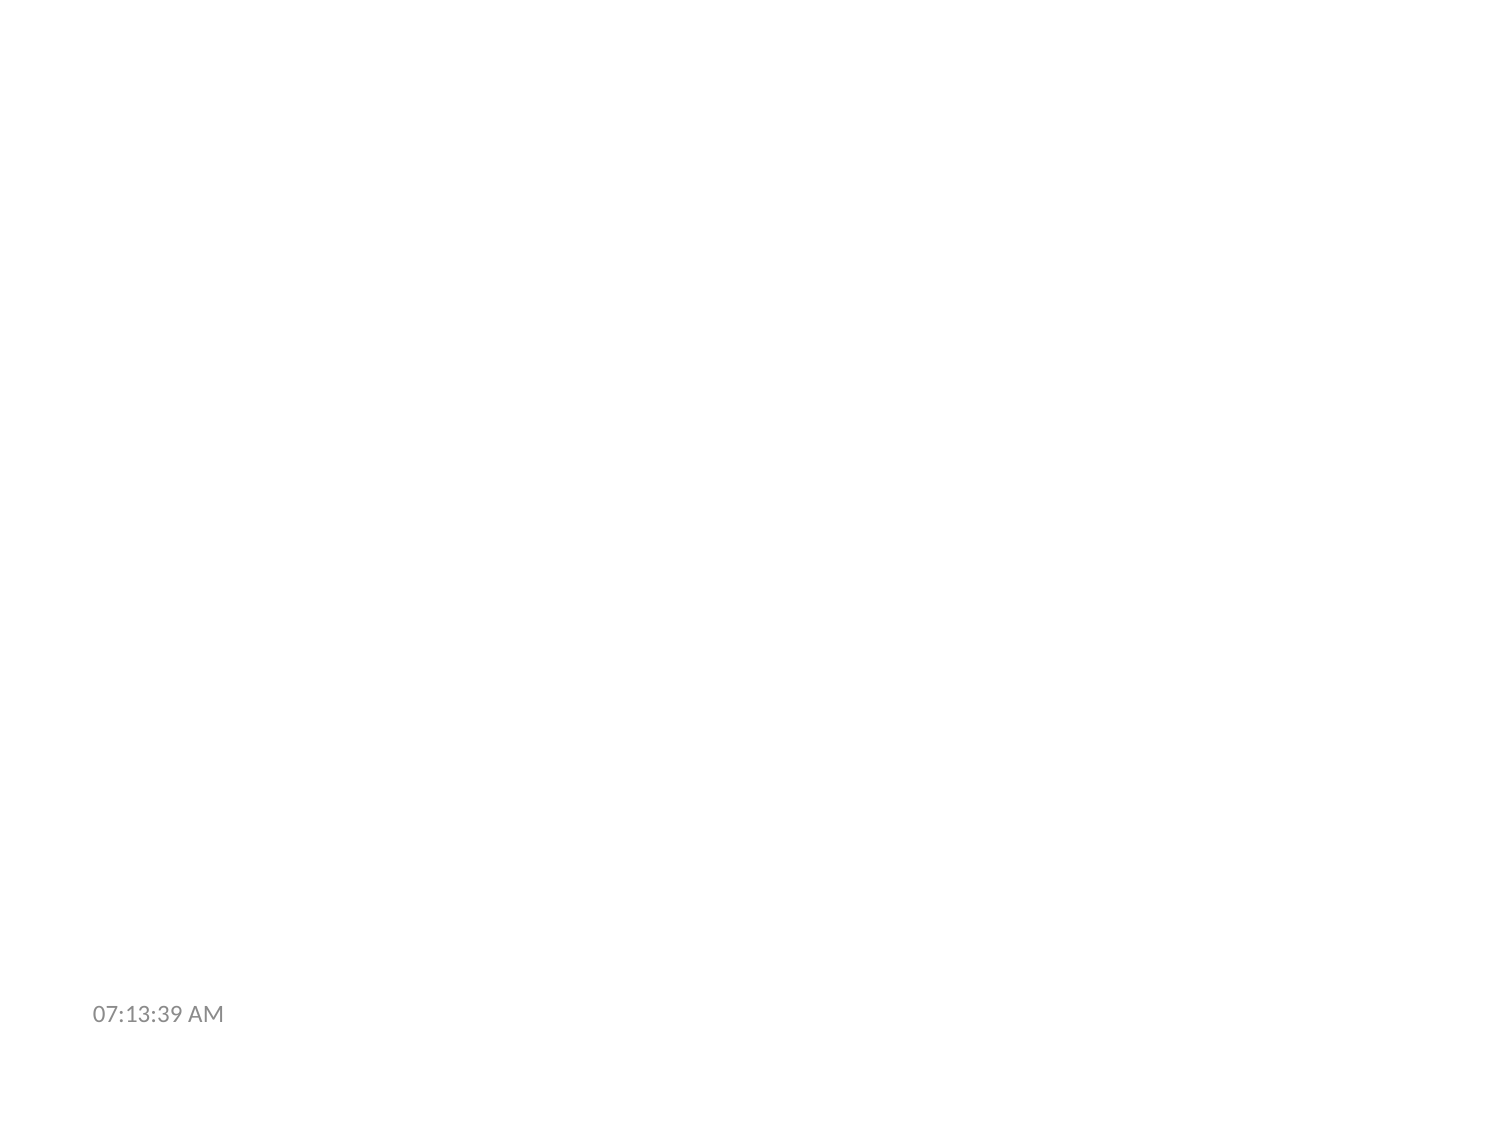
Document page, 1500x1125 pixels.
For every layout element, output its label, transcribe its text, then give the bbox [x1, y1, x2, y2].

text_box 3:35:09 PM [77, 982, 428, 1043]
